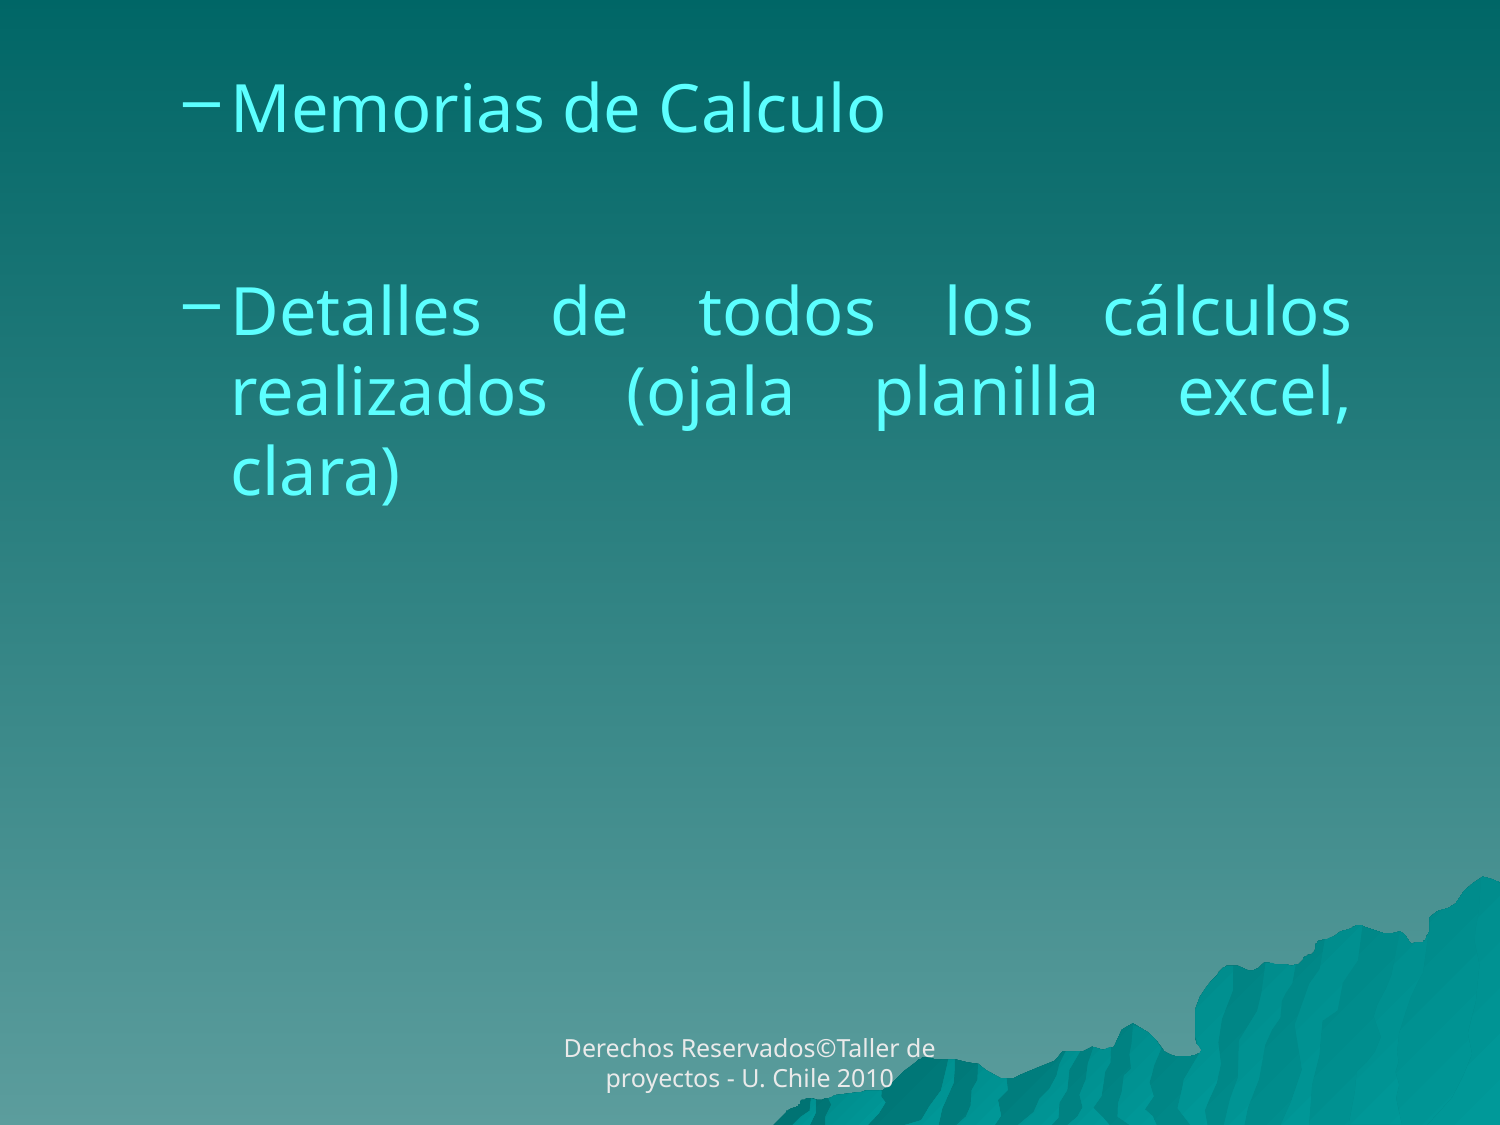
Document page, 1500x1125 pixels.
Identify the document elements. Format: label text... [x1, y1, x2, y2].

list Memorias de Calculo Detalles de todos los cálculos realizados (ojala planilla excel, clara) [93, 58, 1369, 176]
footer Derechos Reservados©Taller de proyectos - U. Chile 2010 [512, 1024, 988, 1101]
